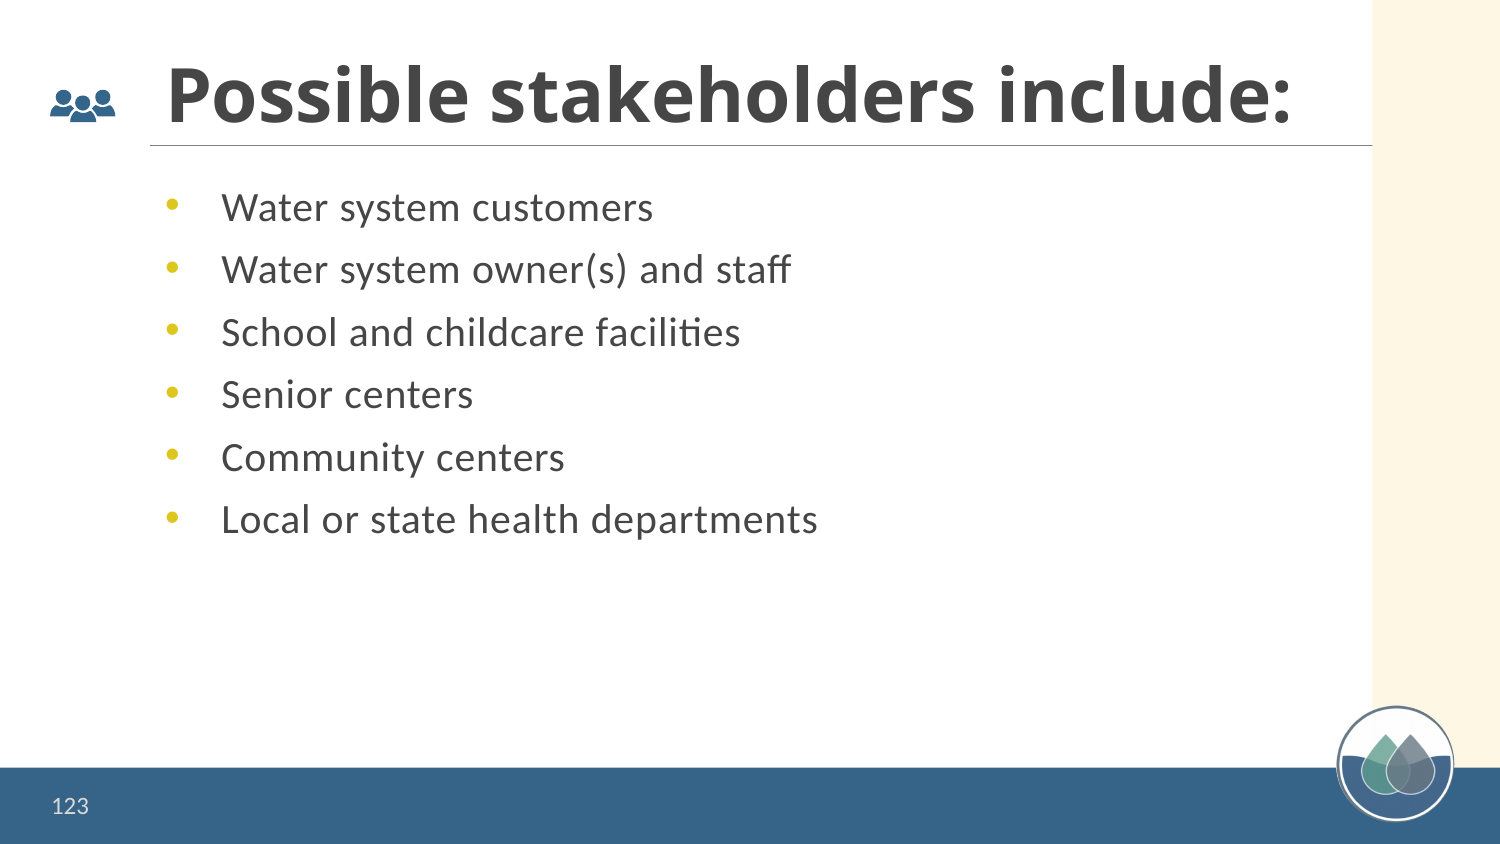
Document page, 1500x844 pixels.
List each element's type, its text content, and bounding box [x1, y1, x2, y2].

title Possible stakeholders include: [150, 21, 1373, 146]
text_box [50, 105, 75, 117]
text_box [55, 89, 72, 105]
list Water system customers Water system owner(s) and staff School and childcare facilities Senior centers Community centers Local or state health departments [150, 171, 1373, 760]
slide_number 123 [16, 782, 124, 828]
text_box [91, 104, 116, 117]
text_box [70, 111, 97, 123]
text_box [95, 89, 111, 105]
text_box [75, 95, 91, 111]
